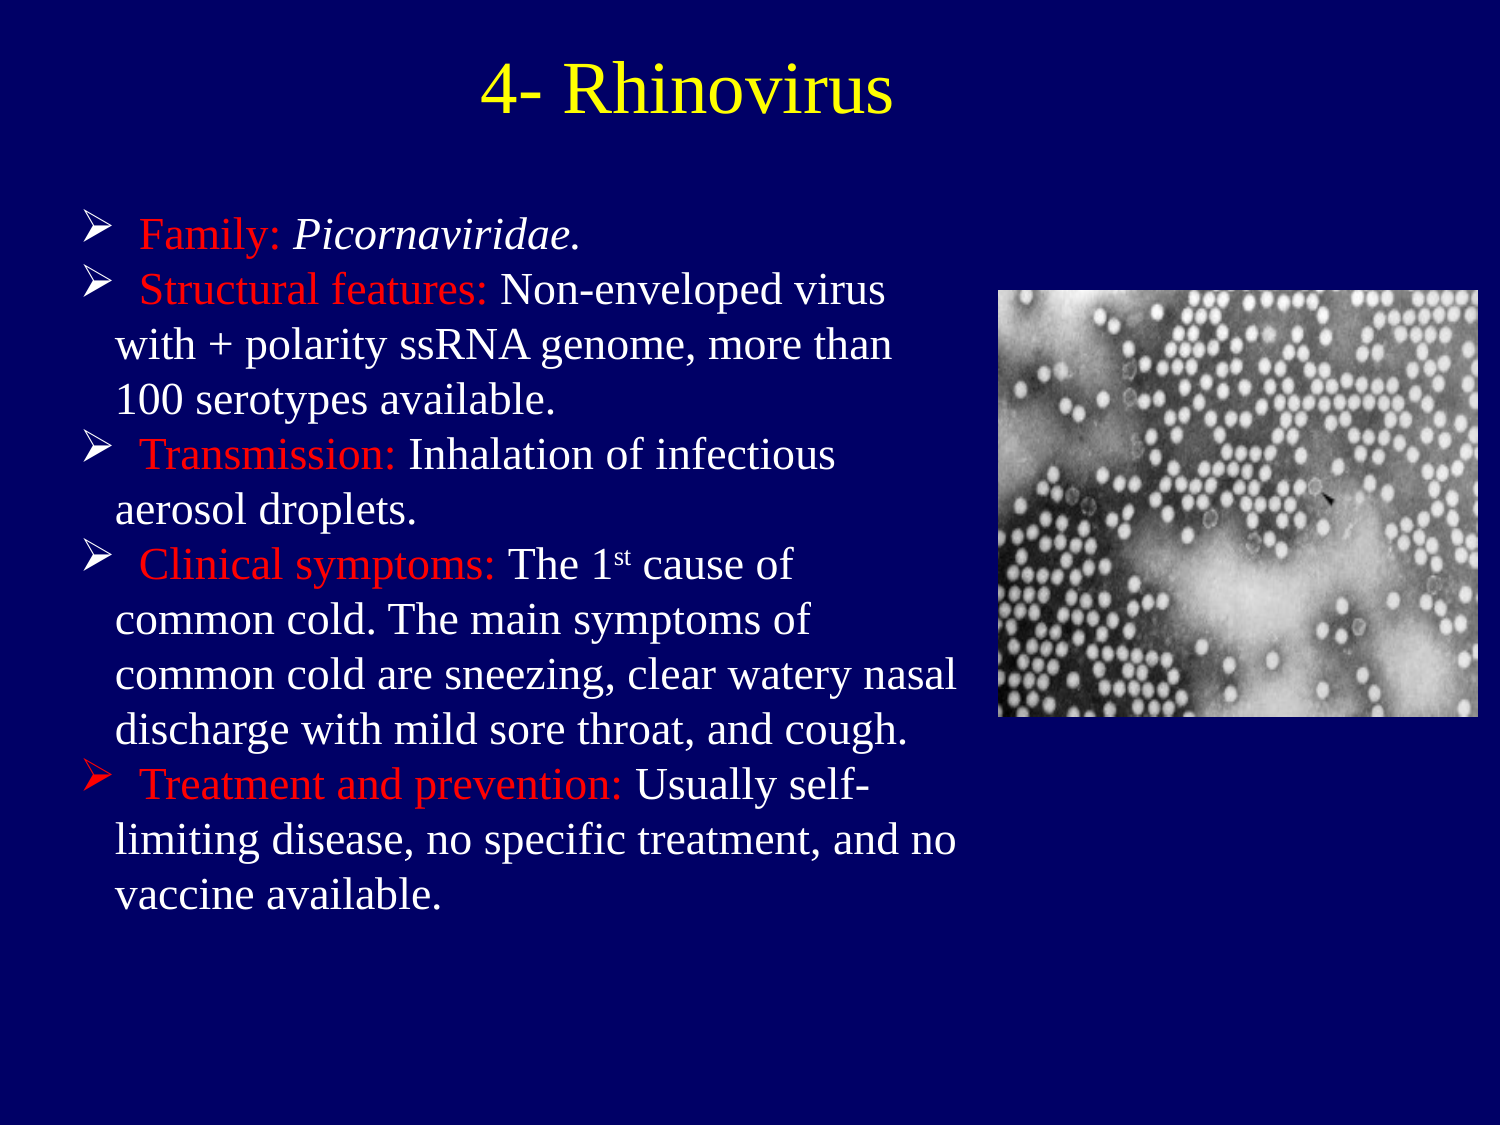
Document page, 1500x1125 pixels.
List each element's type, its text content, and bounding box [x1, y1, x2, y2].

picture [997, 290, 1479, 717]
text_box 4- Rhinovirus [466, 30, 975, 136]
text_box Family: Picornaviridae. Structural features: Non-enveloped virus with + polarity ssRNA genome, more than 100 serotypes available. Transmission: Inhalation of infectious aerosol droplets. Clinical symptoms: The 1st cause of common cold. The main symptoms of common cold are sneezing, clear watery nasal discharge with mild sore throat, and cough. Treatment and prevention: Usually self-limiting disease, no specific treatment, and no vaccine available. [64, 196, 975, 926]
